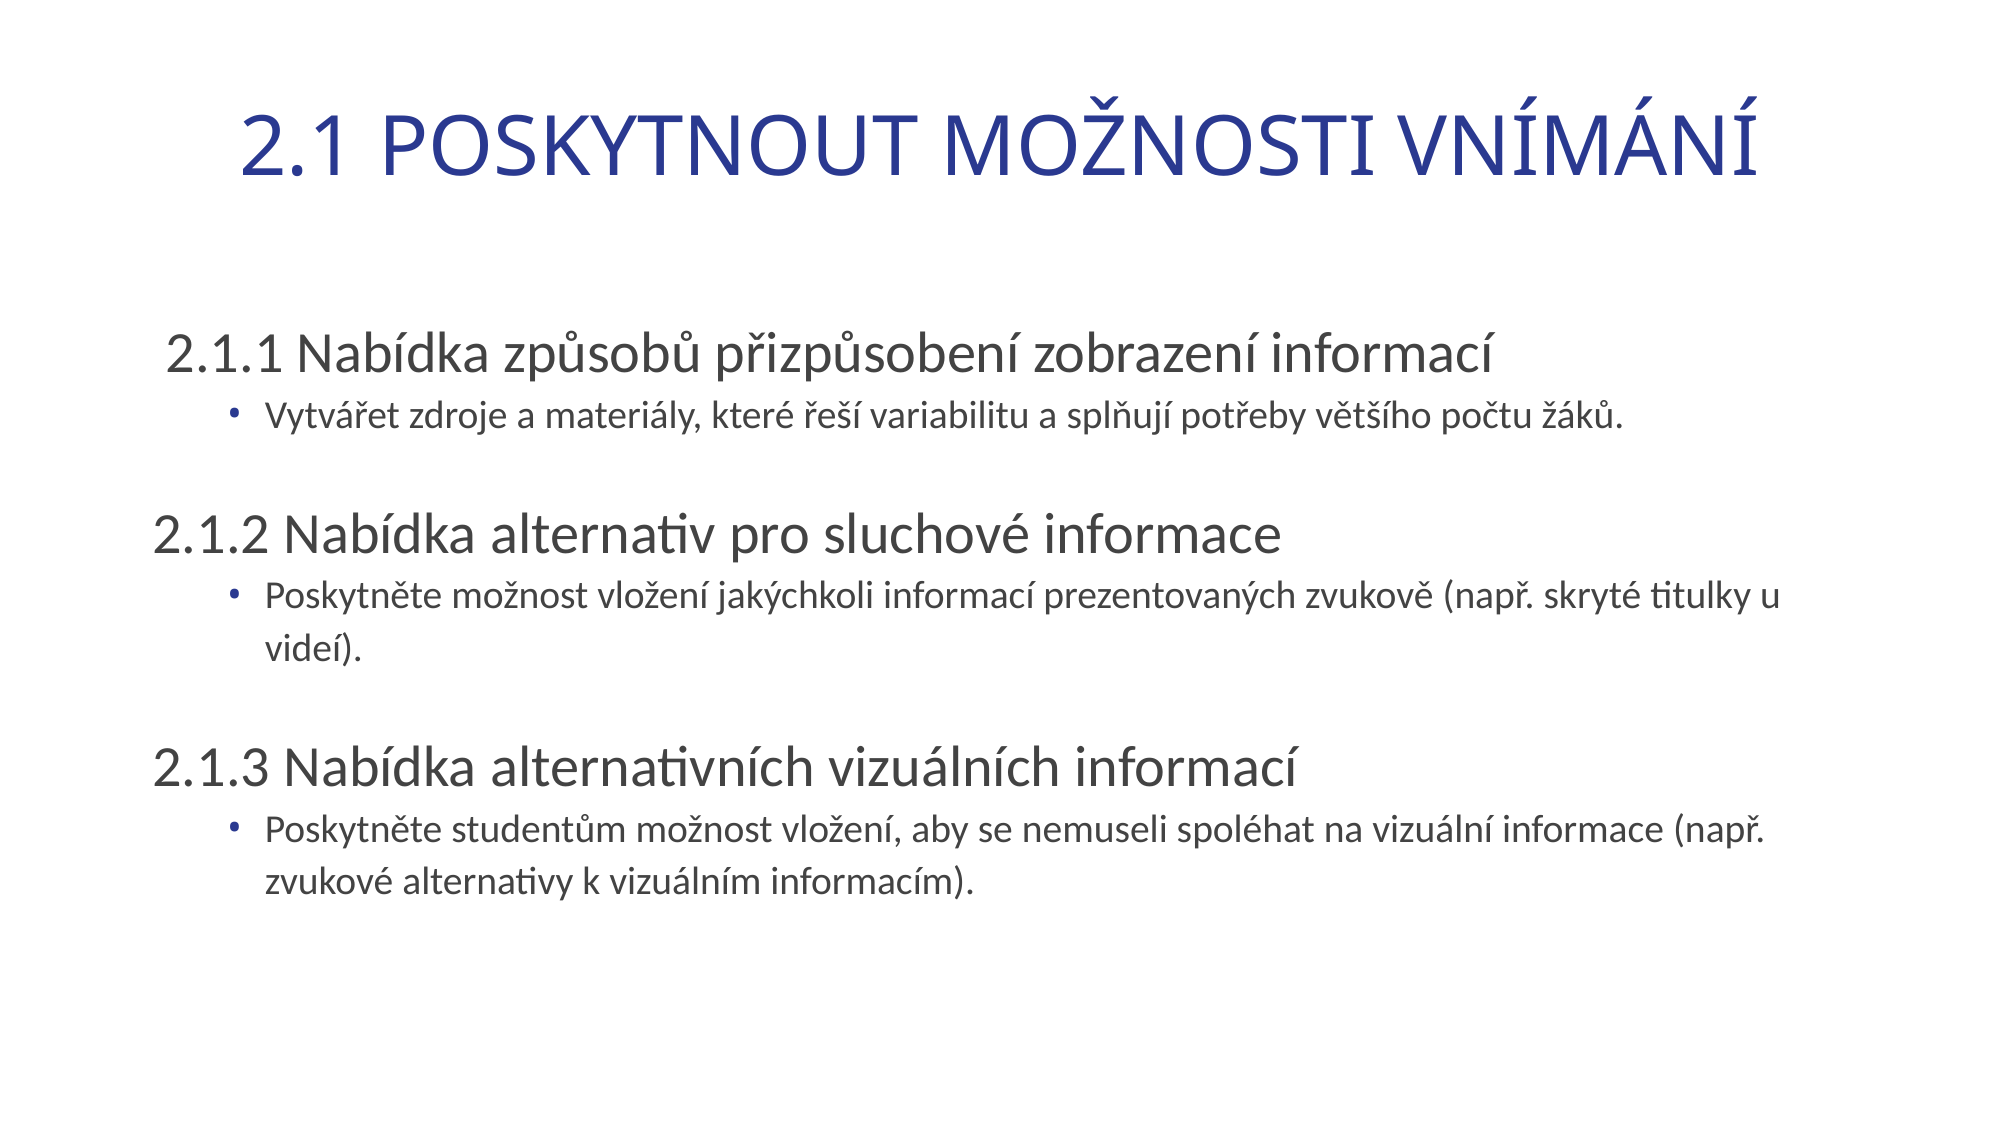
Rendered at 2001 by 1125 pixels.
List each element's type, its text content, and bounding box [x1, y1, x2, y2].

list 2.1.1 Nabídka způsobů přizpůsobení zobrazení informací Vytvářet zdroje a materiály, které řeší variabilitu a splňují potřeby většího počtu žáků. 2.1.2 Nabídka alternativ pro sluchové informace Poskytněte možnost vložení jakýchkoli informací prezentovaných zvukově (např. skryté titulky u videí). 2.1.3 Nabídka alternativních vizuálních informací Poskytněte studentům možnost vložení, aby se nemuseli spoléhat na vizuální informace (např. zvukové alternativy k vizuálním informacím). [137, 299, 1800, 1014]
title 2.1 POSKYTNOUT MOŽNOSTI VNÍMÁNÍ [137, 39, 1863, 258]
